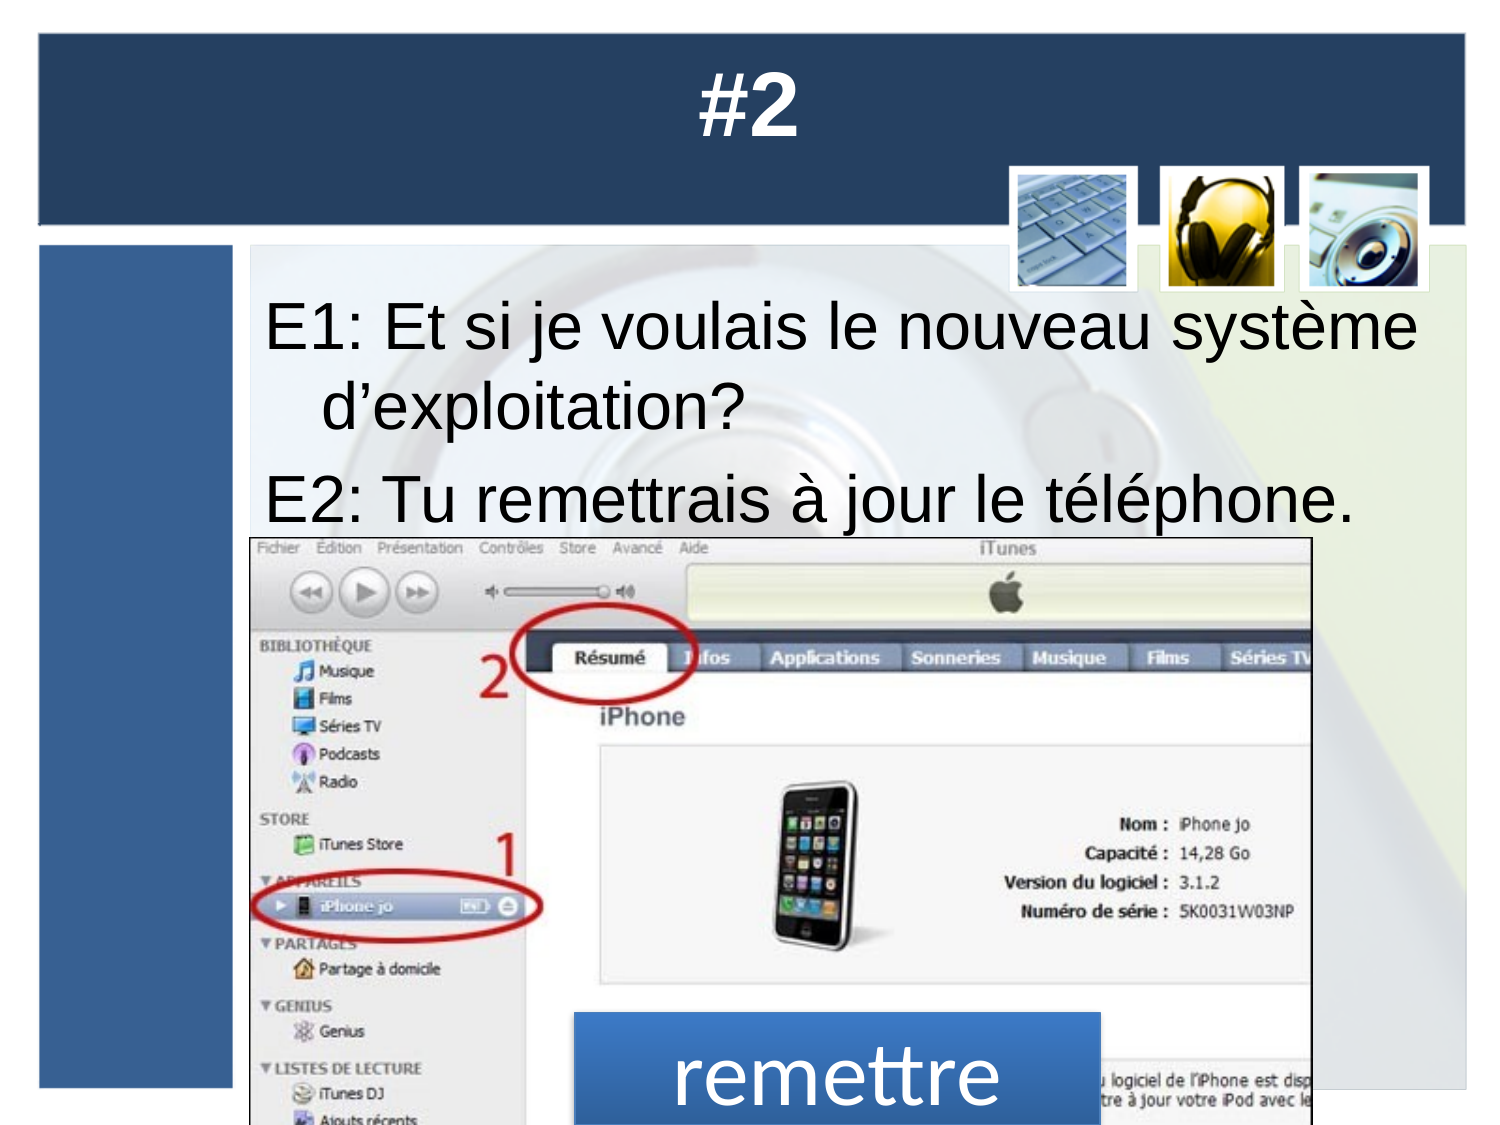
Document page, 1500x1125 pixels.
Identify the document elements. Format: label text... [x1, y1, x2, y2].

picture [0, 0, 1500, 1125]
title #2 [75, 37, 1425, 163]
list E1: Et si je voulais le nouveau système d’exploitation? E2: Tu remettrais à jour le téléphone. [249, 275, 1450, 1068]
